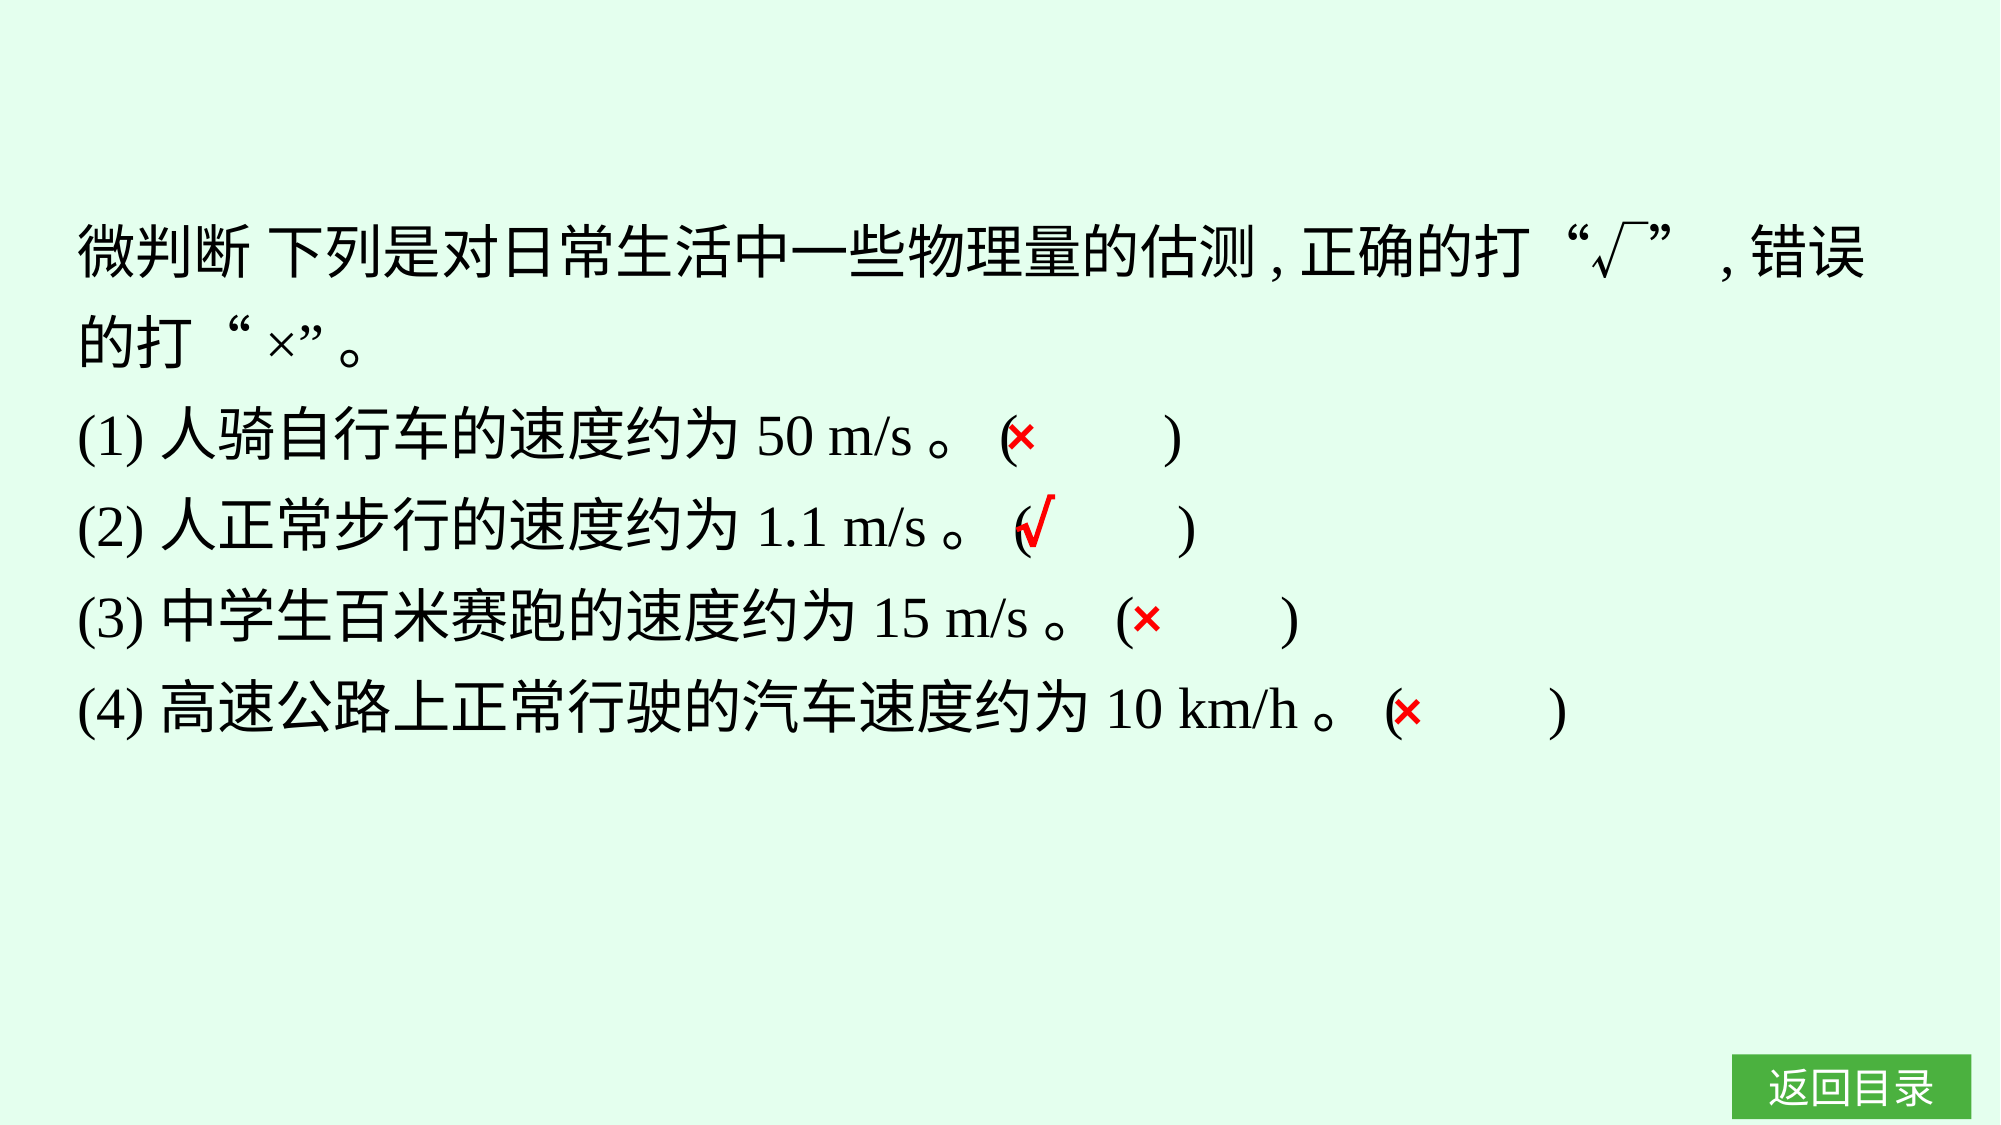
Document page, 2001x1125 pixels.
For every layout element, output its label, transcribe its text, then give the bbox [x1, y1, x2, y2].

text_box × [1378, 651, 1437, 750]
text_box × [992, 375, 1051, 475]
text_box × [1117, 557, 1177, 657]
text_box 微判断 下列是对日常生活中一些物理量的估测,正确的打“√”,错误的打“×”。 (1)人骑自行车的速度约为50 m/s。( ) (2)人正常步行的速度约为1.1 m/s。( ) (3)中学生百米赛跑的速度约为15 m/s。( ) (4)高速公路上正常行驶的汽车速度约为10 km/h。( ) [62, 187, 1938, 748]
text_box √ [997, 461, 1067, 561]
